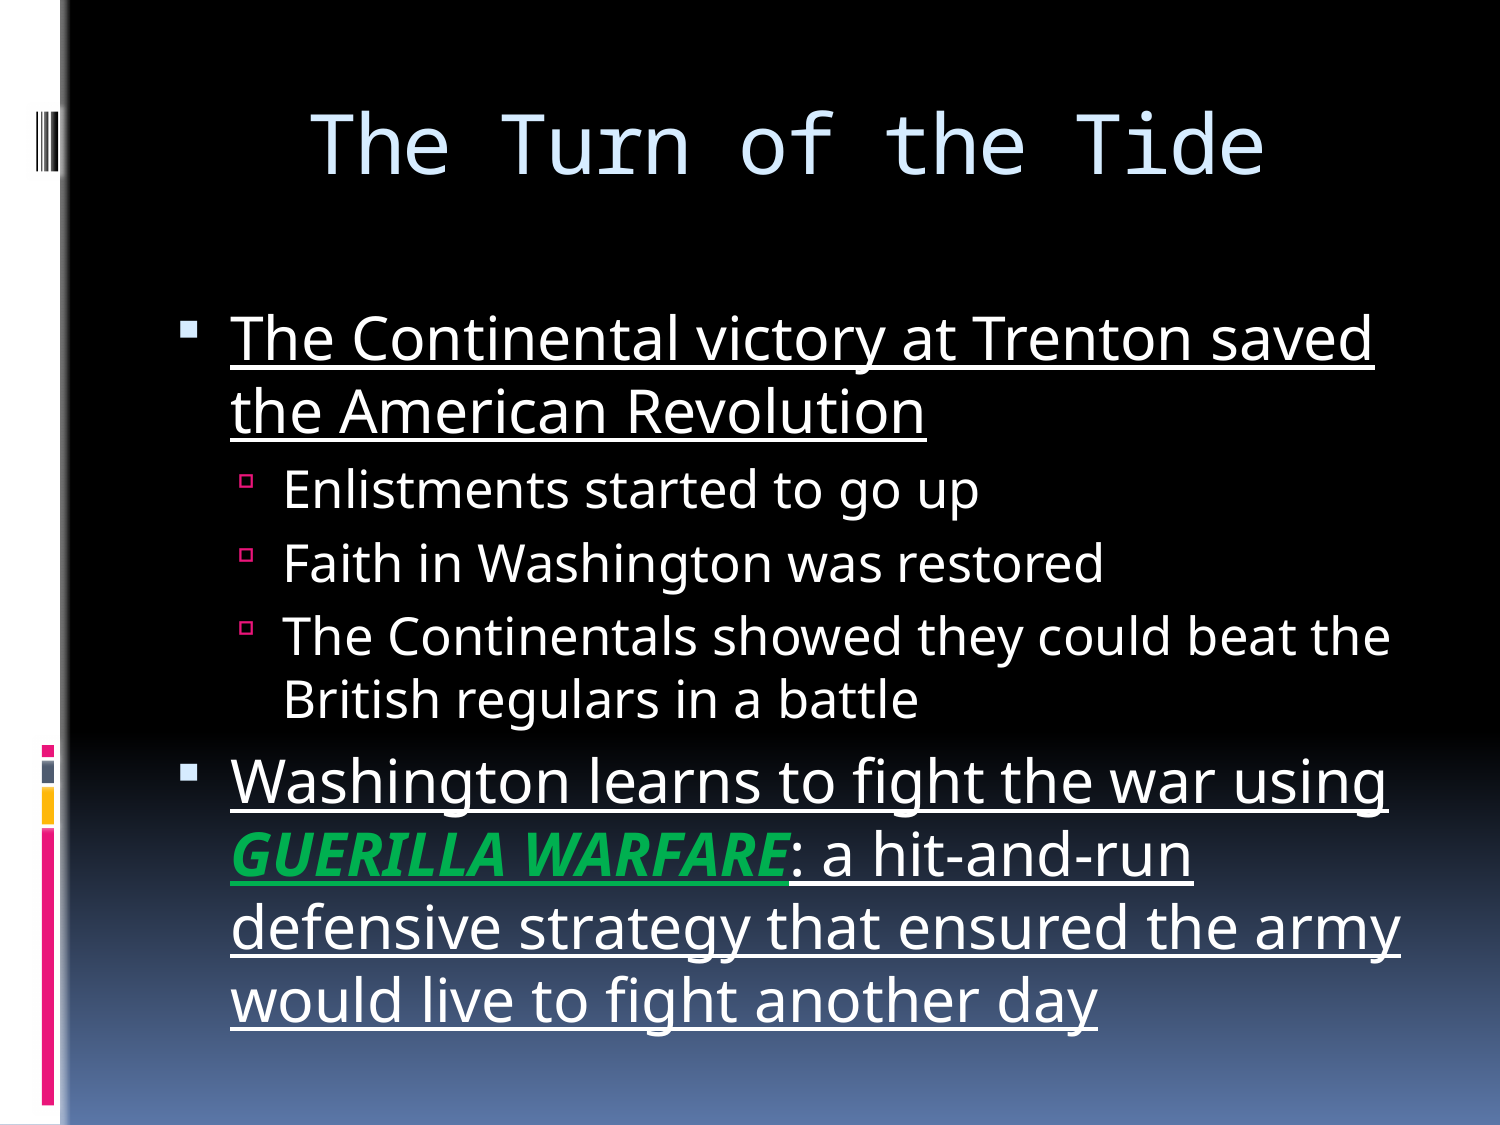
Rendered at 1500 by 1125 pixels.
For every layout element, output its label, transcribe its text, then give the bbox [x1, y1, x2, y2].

list The Continental victory at Trenton saved the American Revolution Enlistments started to go up Faith in Washington was restored The Continentals showed they could beat the British regulars in a battle Washington learns to fight the war using GUERILLA WARFARE: a hit-and-run defensive strategy that ensured the army would live to fight another day [150, 292, 1425, 1043]
title The Turn of the Tide [150, 83, 1425, 234]
